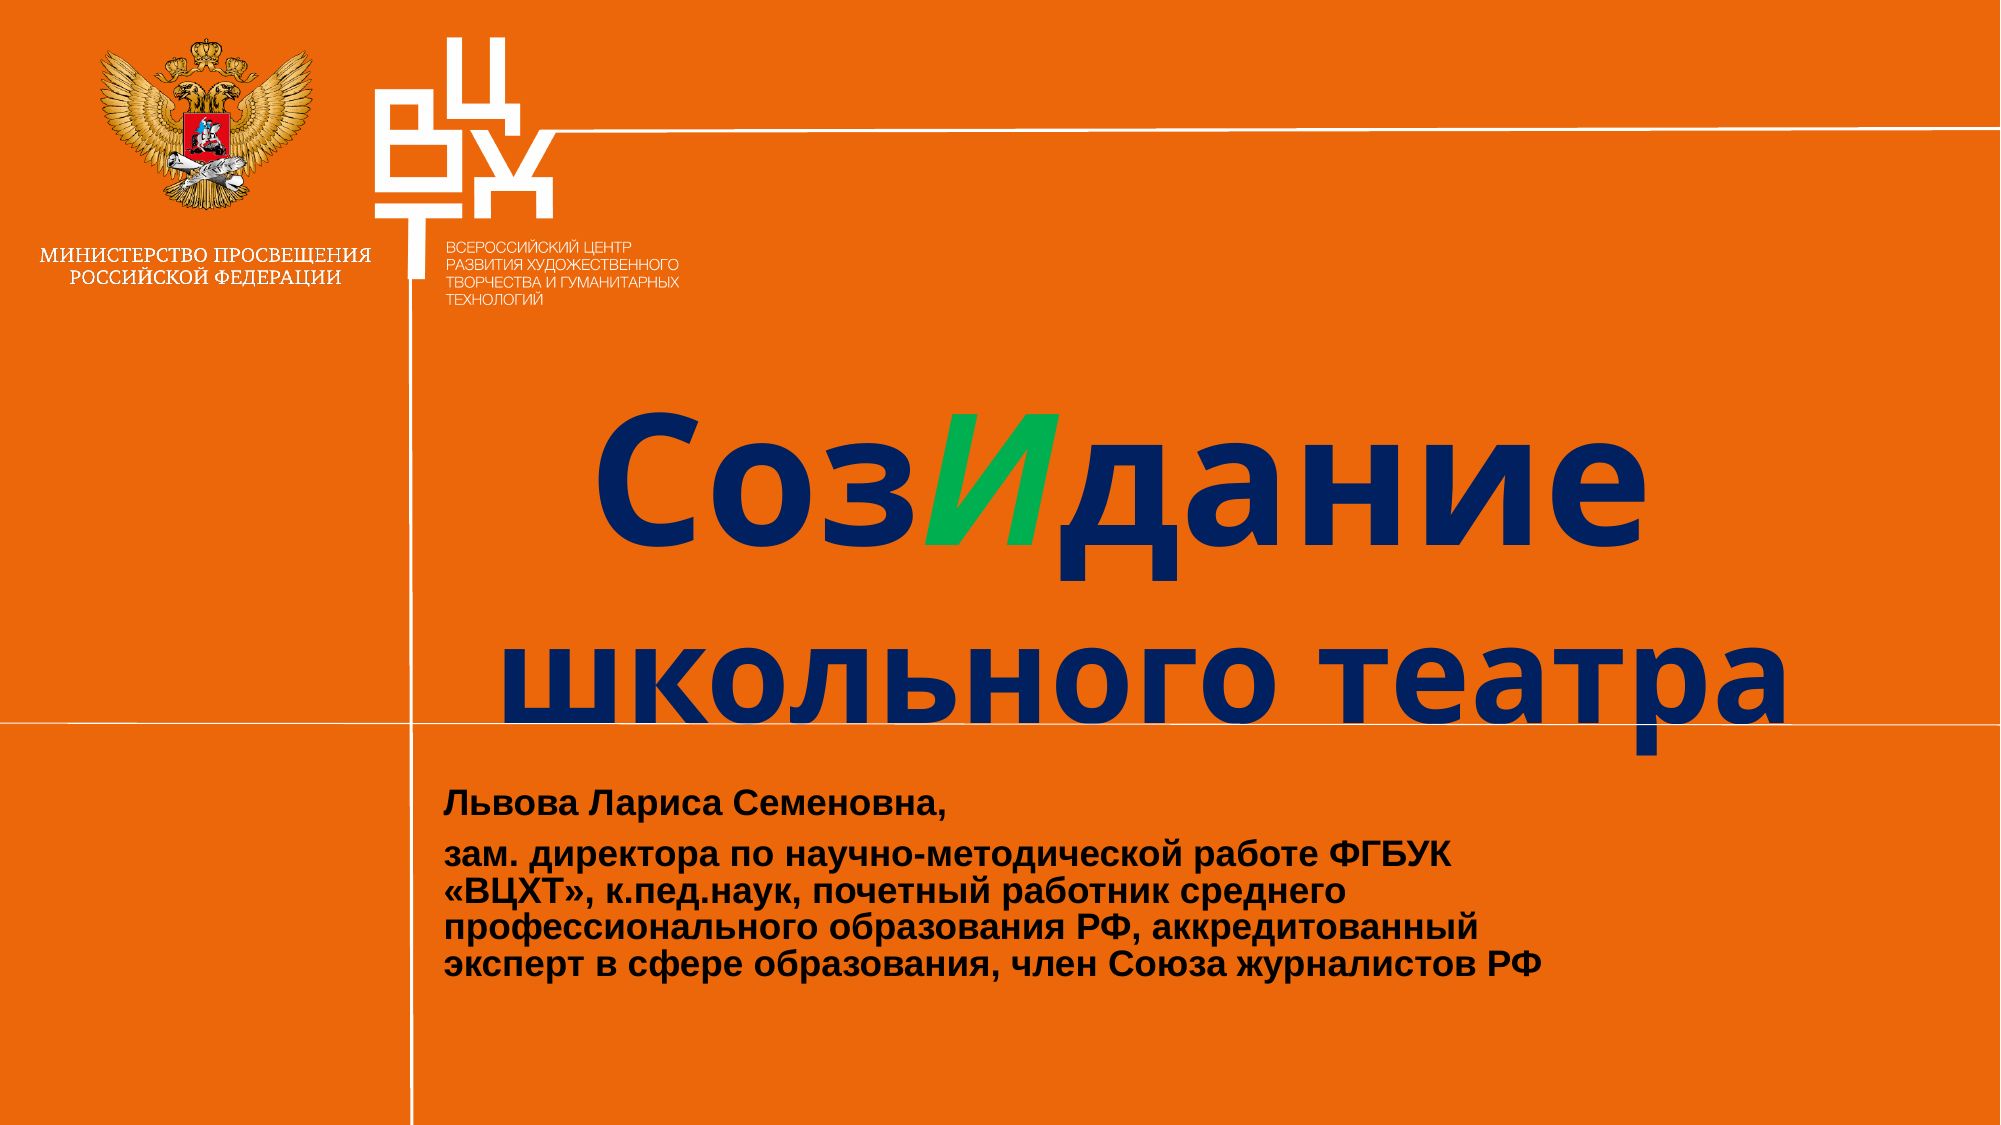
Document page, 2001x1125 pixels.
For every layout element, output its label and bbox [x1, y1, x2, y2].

text_box [540, 128, 2000, 132]
picture [412, 725, 2000, 1125]
picture [0, 0, 2000, 723]
picture [0, 725, 410, 1125]
